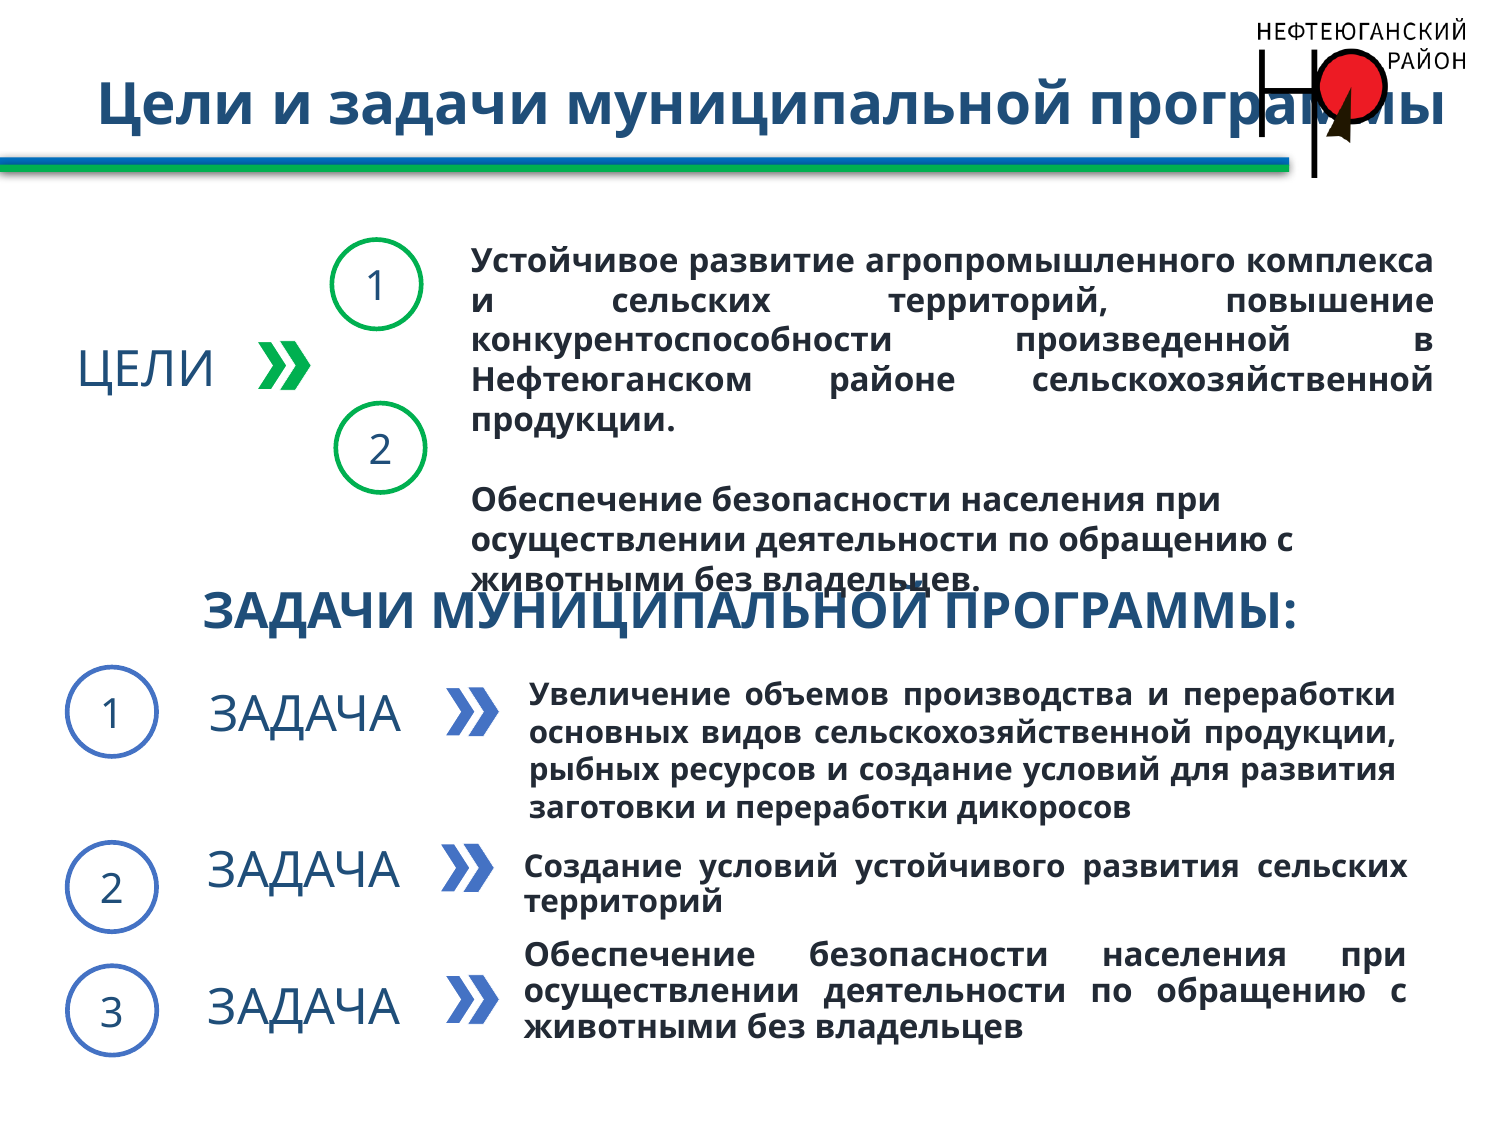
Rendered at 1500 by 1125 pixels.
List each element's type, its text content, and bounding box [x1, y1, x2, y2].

picture [1258, 18, 1466, 178]
text_box ЗАДАЧА [192, 967, 415, 1043]
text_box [444, 687, 500, 737]
text_box ЗАДАЧА [194, 673, 417, 749]
text_box ЗАДАЧИ МУНИЦИПАЛЬНОЙ ПРОГРАММЫ: [187, 571, 1313, 646]
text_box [0, 157, 1258, 172]
text_box Создание условий устойчивого развития сельских территорий Обеспечение безопасности населения при осуществлении деятельности по обращению с животными без владельцев [508, 843, 1424, 1055]
text_box 2 [66, 841, 158, 933]
text_box Увеличение объемов производства и переработки основных видов сельскохозяйственной продукции, рыбных ресурсов и создание условий для развития заготовки и переработки дикоросов [513, 667, 1413, 843]
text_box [255, 340, 312, 391]
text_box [438, 843, 495, 893]
text_box Цели и задачи муниципальной программы [81, 0, 1500, 145]
text_box 1 [330, 238, 423, 330]
text_box 2 [334, 402, 427, 494]
text_box 3 [66, 964, 158, 1057]
text_box Устойчивое развитие агропромышленного комплекса и сельских территорий, повышение конкурентоспособности произведенной в Нефтеюганском районе сельскохозяйственной продукции. Обеспечение безопасности населения при осуществлении деятельности по обращению с животными без владельцев. [455, 231, 1451, 606]
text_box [444, 974, 500, 1025]
text_box ЦЕЛИ [62, 328, 231, 404]
text_box ЗАДАЧА [192, 830, 415, 905]
text_box 1 [66, 665, 158, 758]
